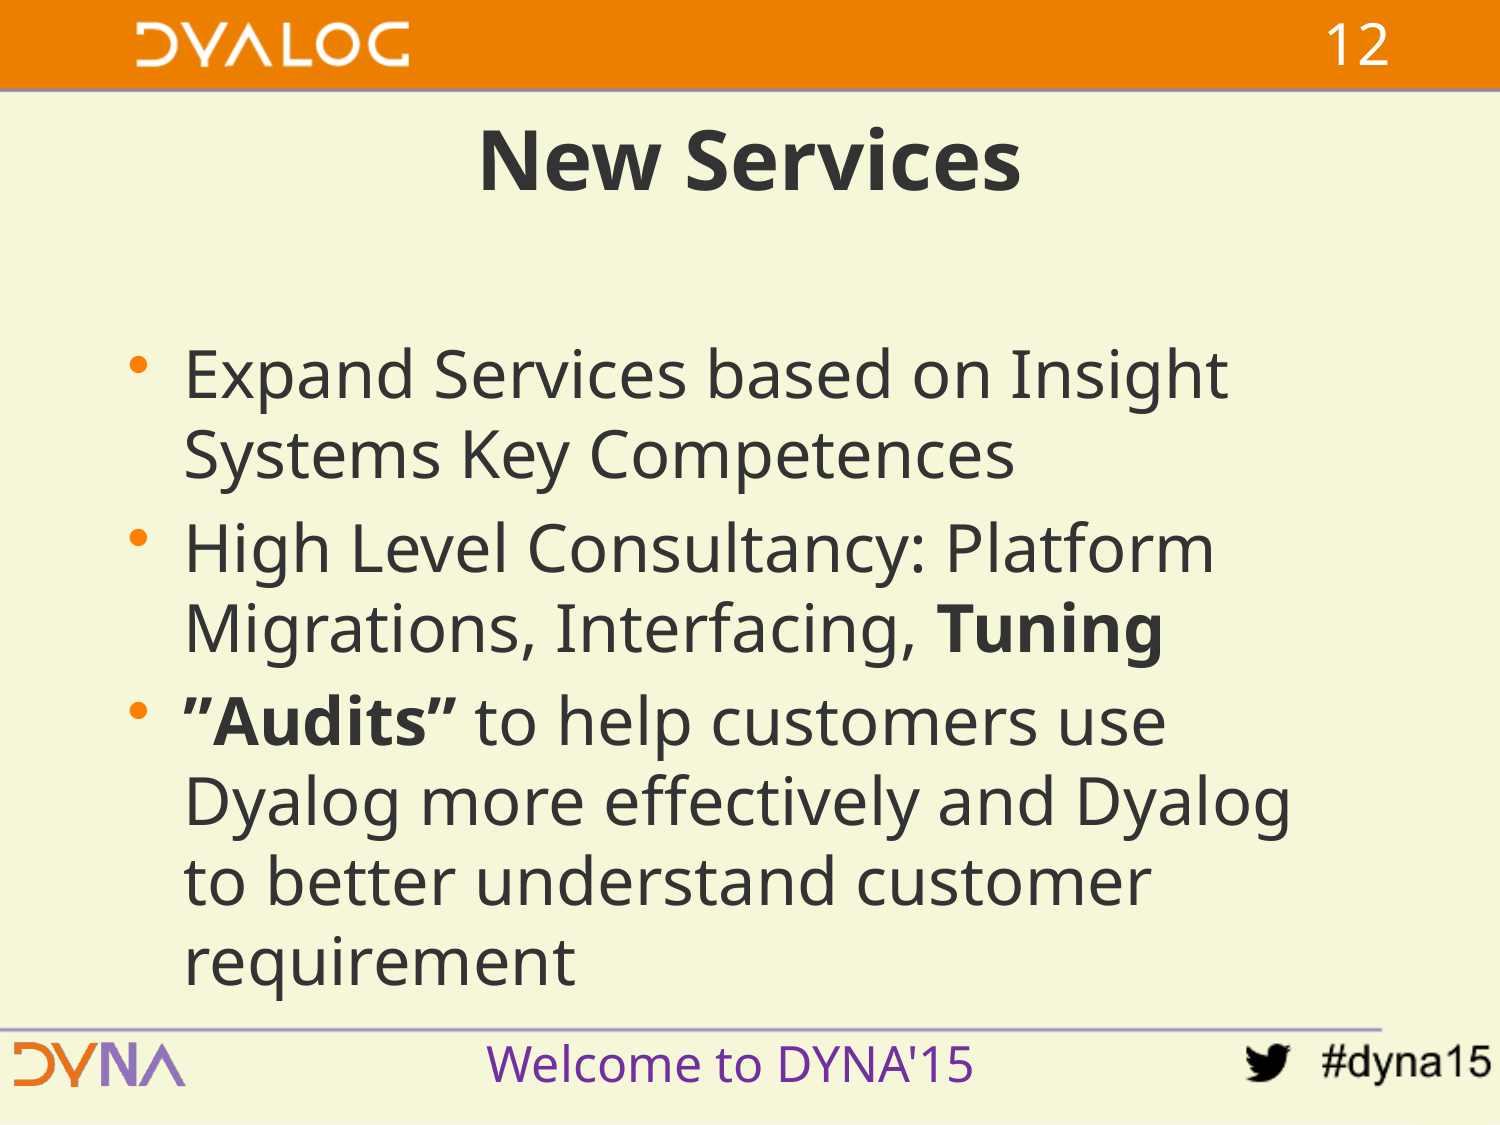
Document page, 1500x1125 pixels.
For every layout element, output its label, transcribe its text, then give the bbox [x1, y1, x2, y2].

picture [0, 0, 1500, 1125]
title New Services [112, 99, 1388, 288]
slide_number 11 [1299, 0, 1406, 75]
footer Welcome to DYNA'15 [249, 1025, 1213, 1100]
list Expand Services based on Insight Systems Key Competences High Level Consultancy: Platform Migrations, Interfacing, Tuning ”Audits” to help customers use Dyalog more effectively and Dyalog to better understand customer requirement [112, 324, 1388, 1000]
